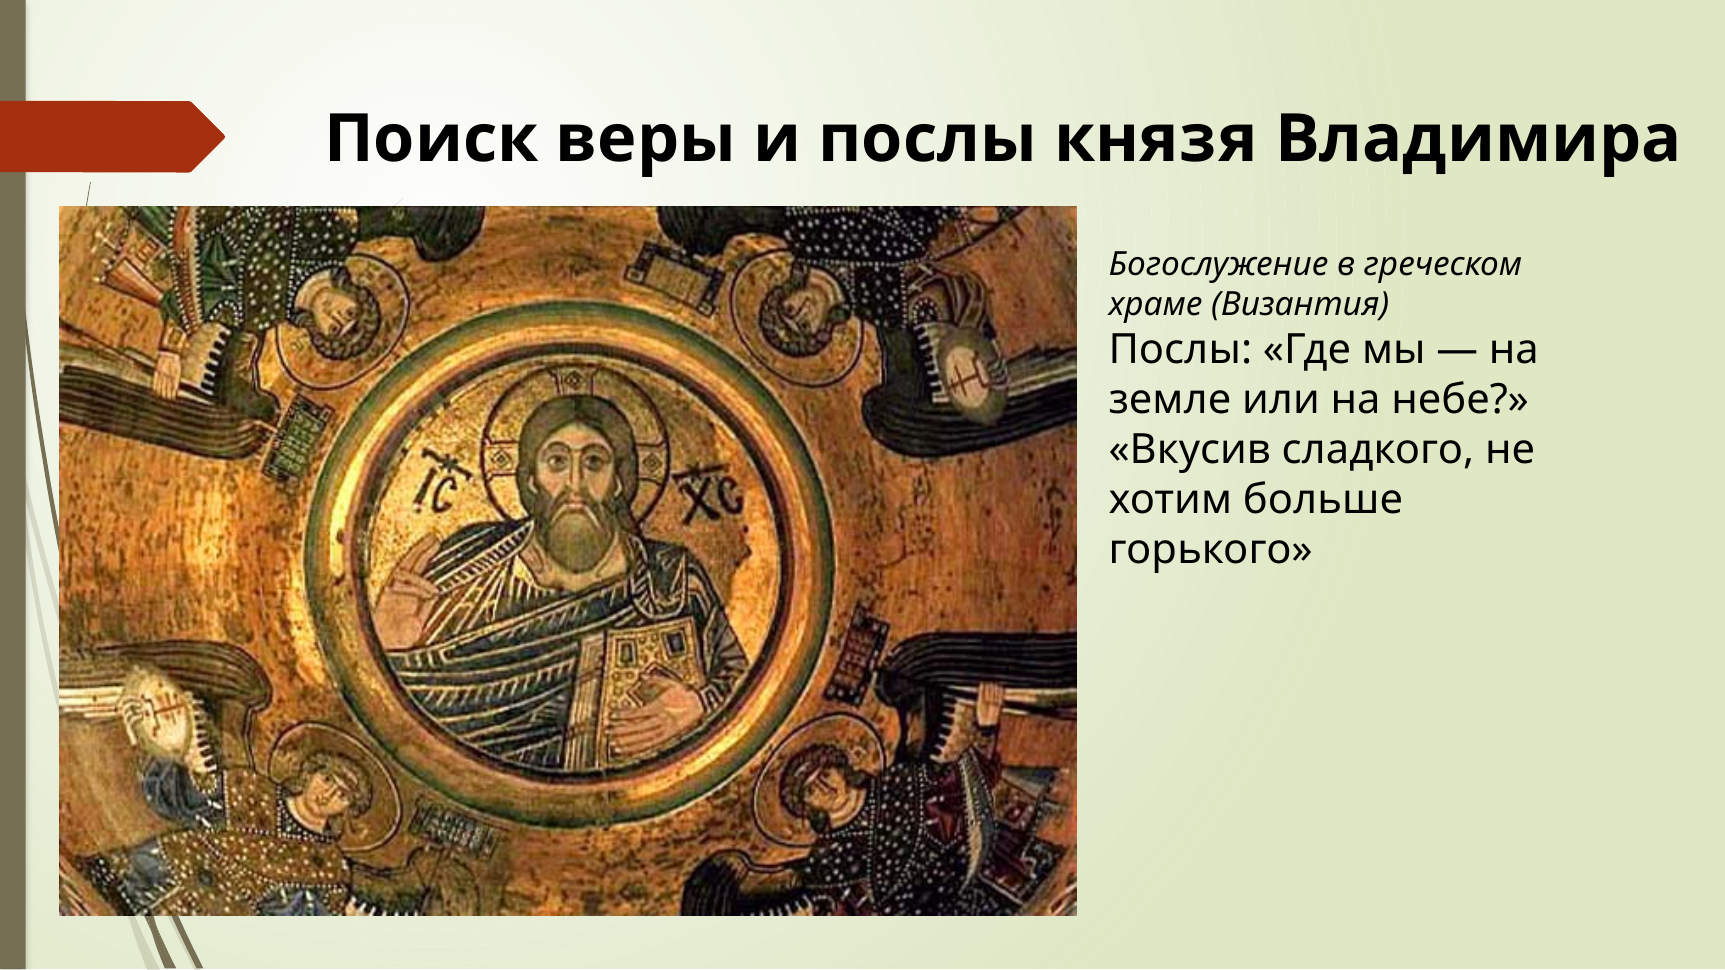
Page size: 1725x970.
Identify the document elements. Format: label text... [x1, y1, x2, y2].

picture [58, 206, 1077, 916]
text_box Богослужение в греческом храме (Византия) Послы: «Где мы — на земле или на небе?» «Вкусив сладкого, не хотим больше горького» [1093, 234, 1619, 580]
text_box Поиск веры и послы князя Владимира [309, 87, 1698, 183]
